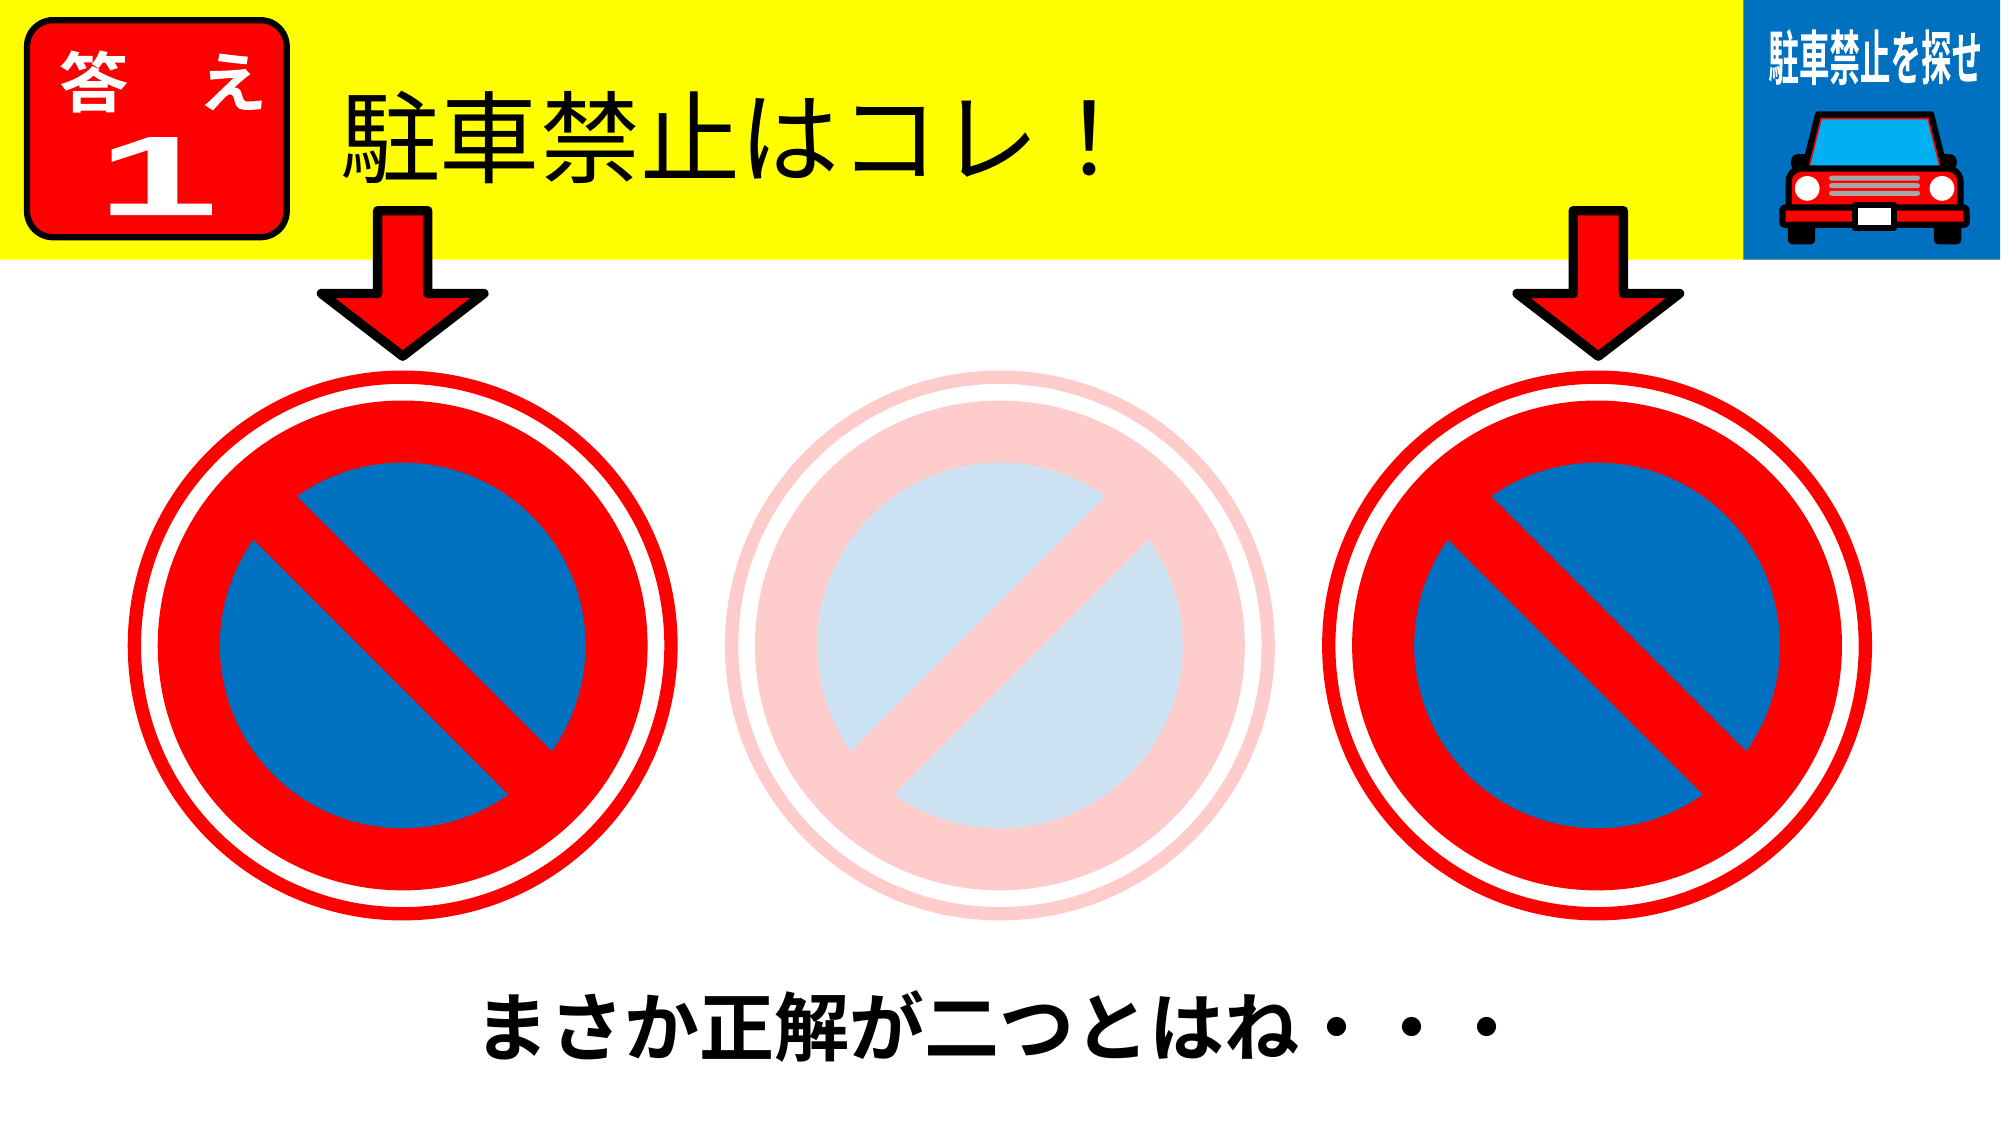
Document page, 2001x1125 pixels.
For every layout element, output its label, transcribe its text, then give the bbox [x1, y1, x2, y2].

text_box [1517, 210, 1680, 357]
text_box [127, 370, 678, 921]
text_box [1321, 370, 1873, 921]
text_box [321, 210, 485, 357]
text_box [724, 370, 1276, 921]
text_box まさか正解が二つとはね・・・ [460, 972, 1540, 1078]
text_box [706, 317, 1294, 954]
